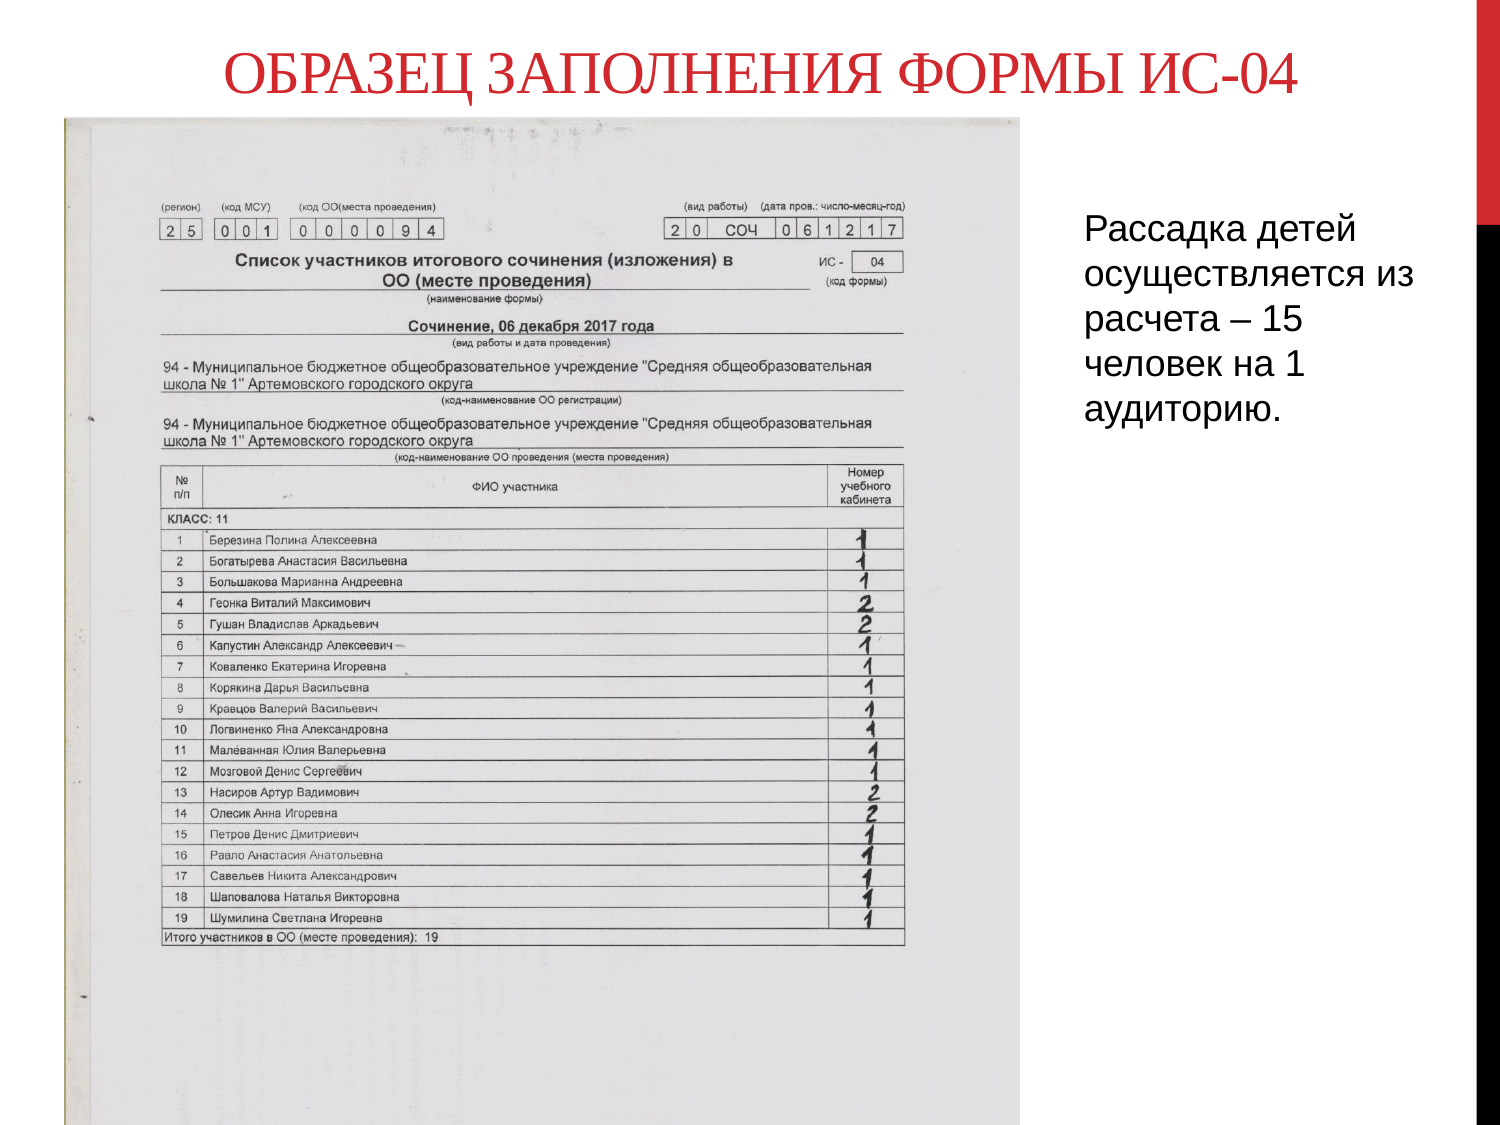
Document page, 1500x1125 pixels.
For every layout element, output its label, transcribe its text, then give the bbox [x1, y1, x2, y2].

title Образец Заполнения Формы ИС-04 [75, 24, 1447, 114]
text_box Рассадка детей осуществляется из расчета – 15 человек на 1 аудиторию. [1068, 196, 1447, 706]
picture [64, 117, 1021, 1125]
